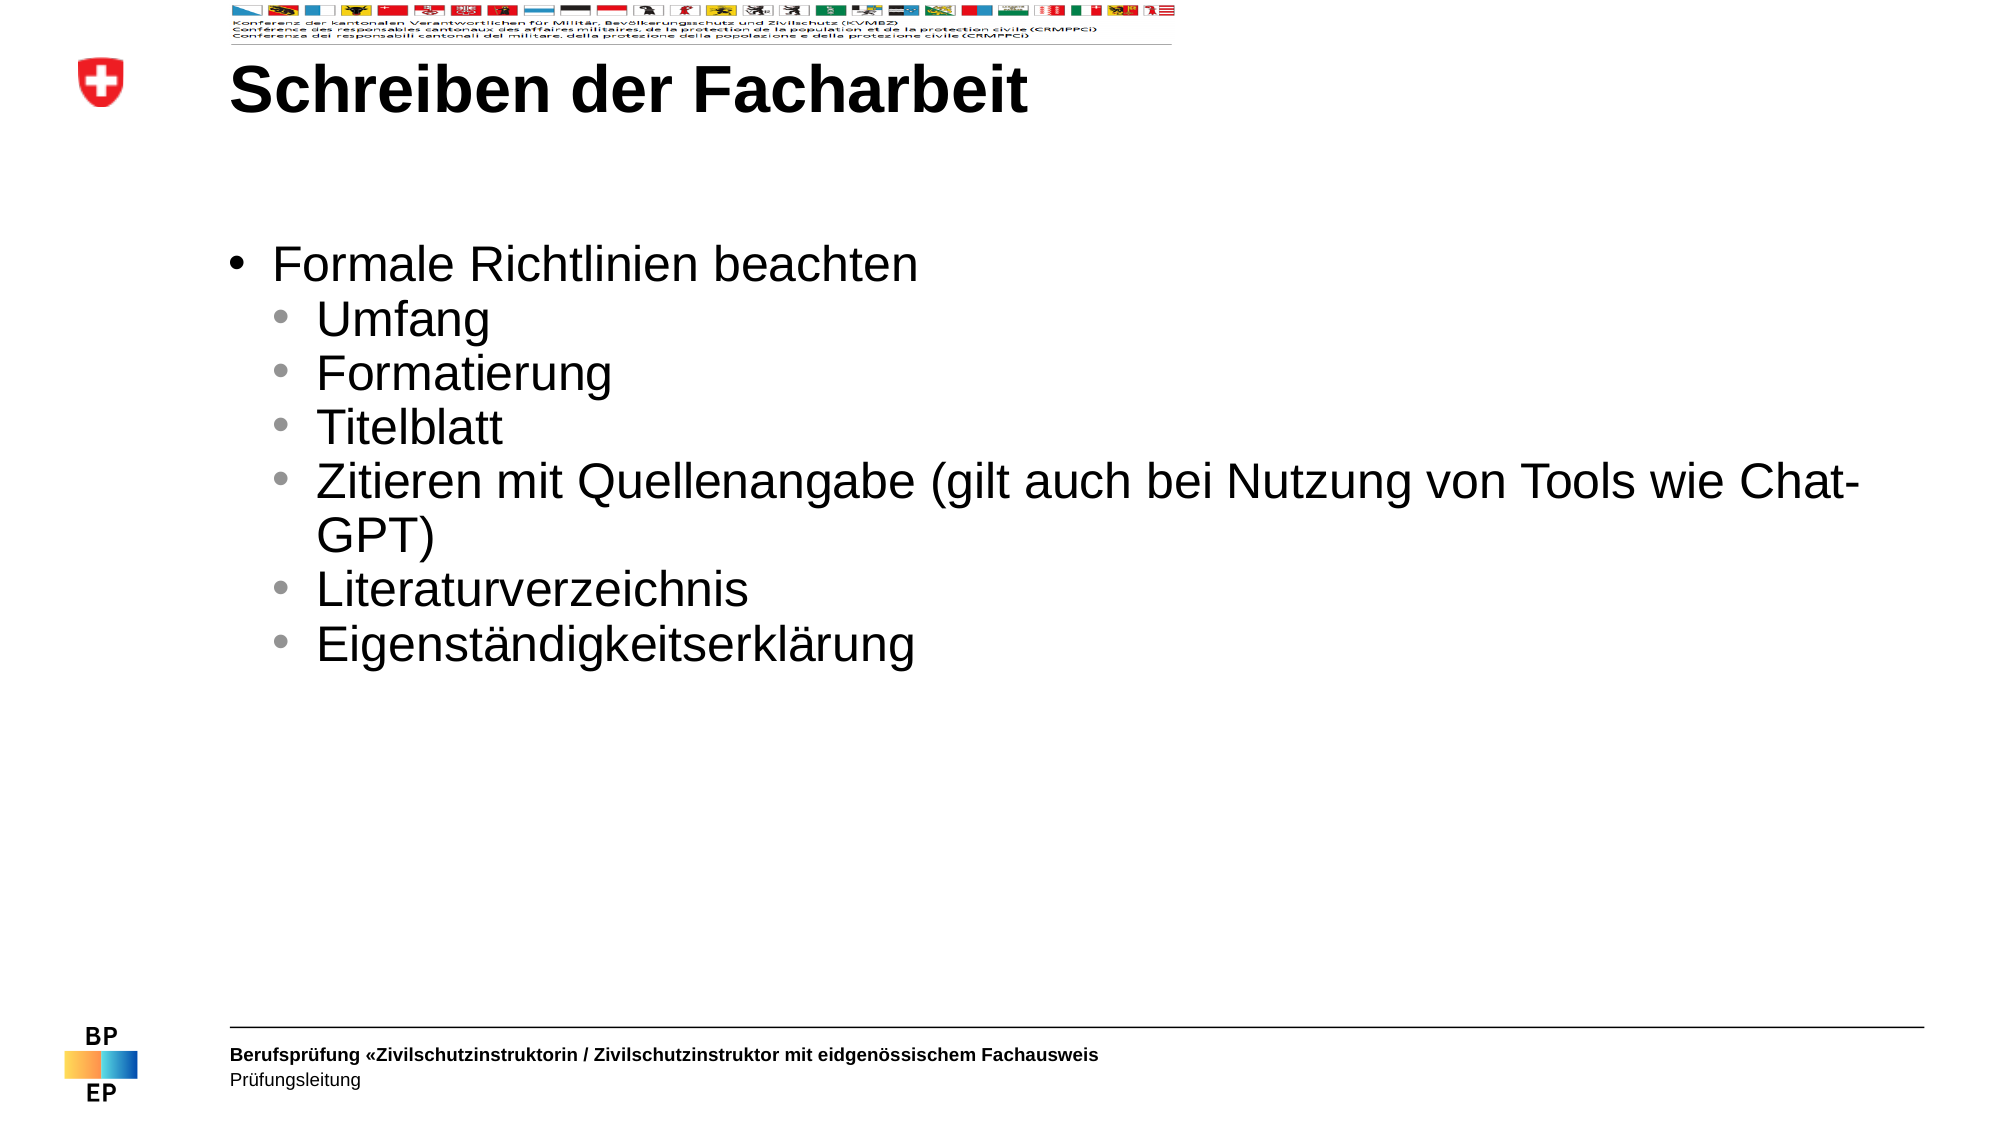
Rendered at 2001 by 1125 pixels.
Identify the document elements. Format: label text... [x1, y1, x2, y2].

picture [61, 1021, 140, 1106]
footer Berufsprüfung «Zivilschutzinstruktorin / Zivilschutzinstruktor mit eidgenössischem Fachausweis Prüfungsleitung [229, 1040, 1177, 1088]
picture [229, 4, 1175, 46]
title Schreiben der Facharbeit [229, 50, 1922, 199]
list Formale Richtlinien beachten Umfang Formatierung Titelblatt Zitieren mit Quellenangabe (gilt auch bei Nutzung von Tools wie Chat-GPT) Literaturverzeichnis Eigenständigkeitserklärung [228, 237, 1922, 981]
